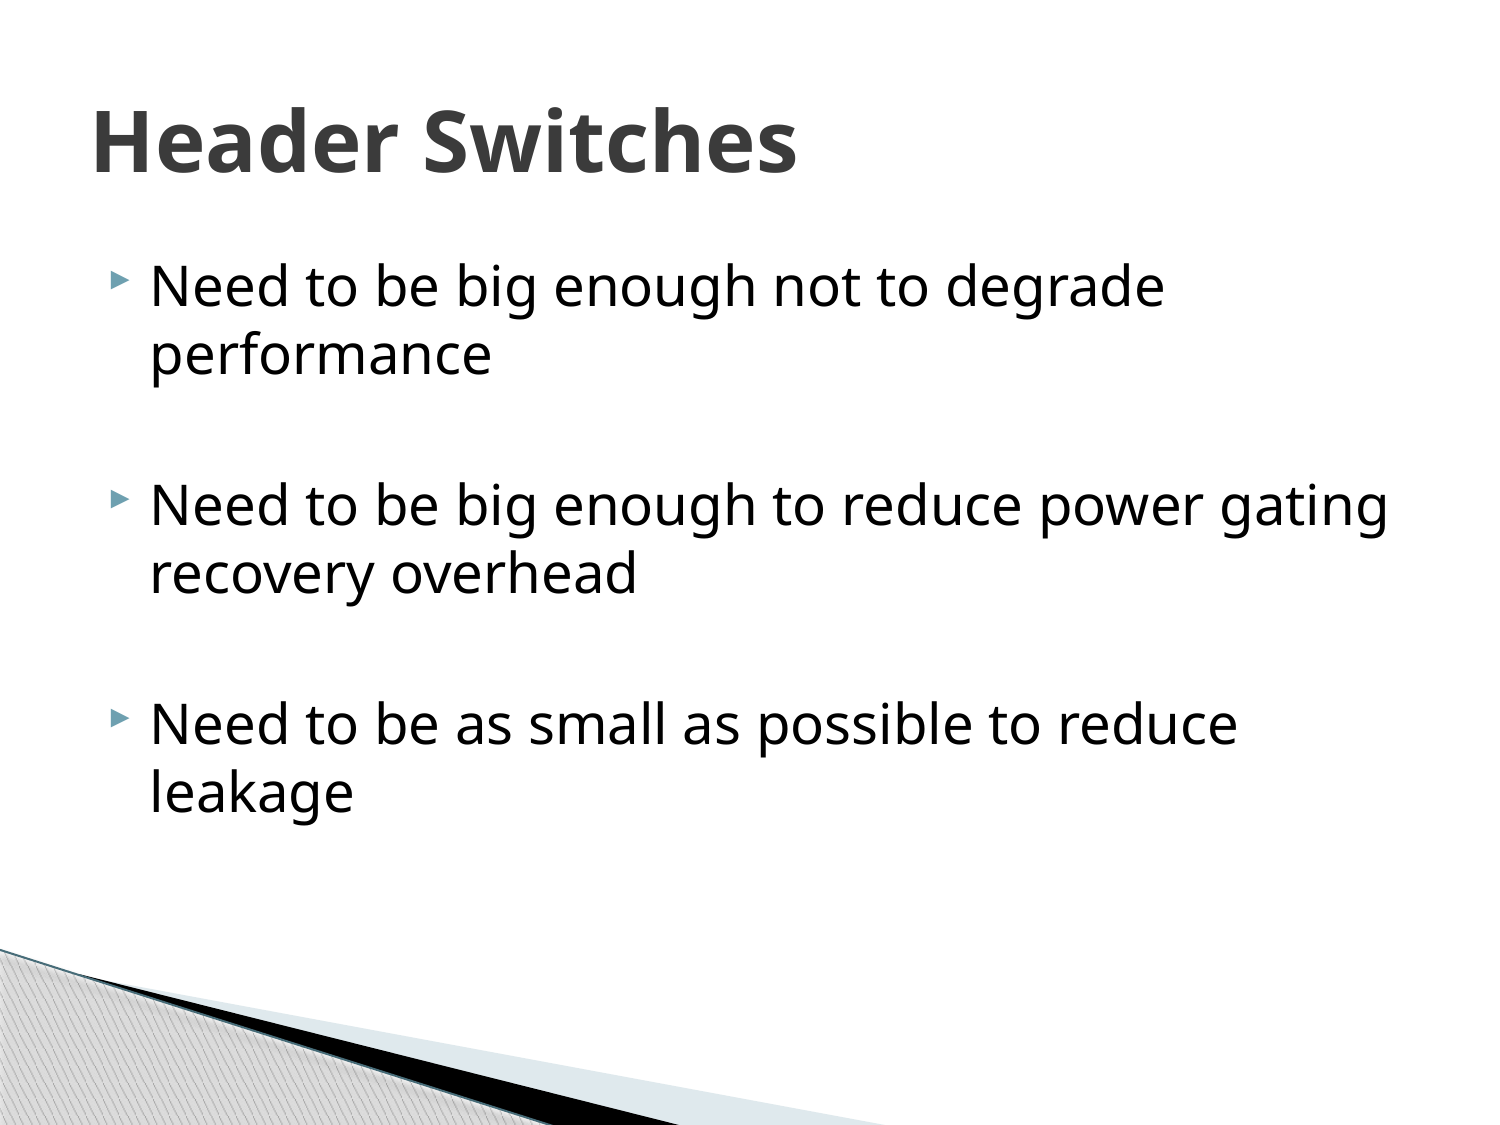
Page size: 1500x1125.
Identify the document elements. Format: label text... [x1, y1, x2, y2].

title Header Switches [75, 45, 1425, 233]
list Need to be big enough not to degrade performance Need to be big enough to reduce power gating recovery overhead Need to be as small as possible to reduce leakage [75, 243, 1425, 986]
